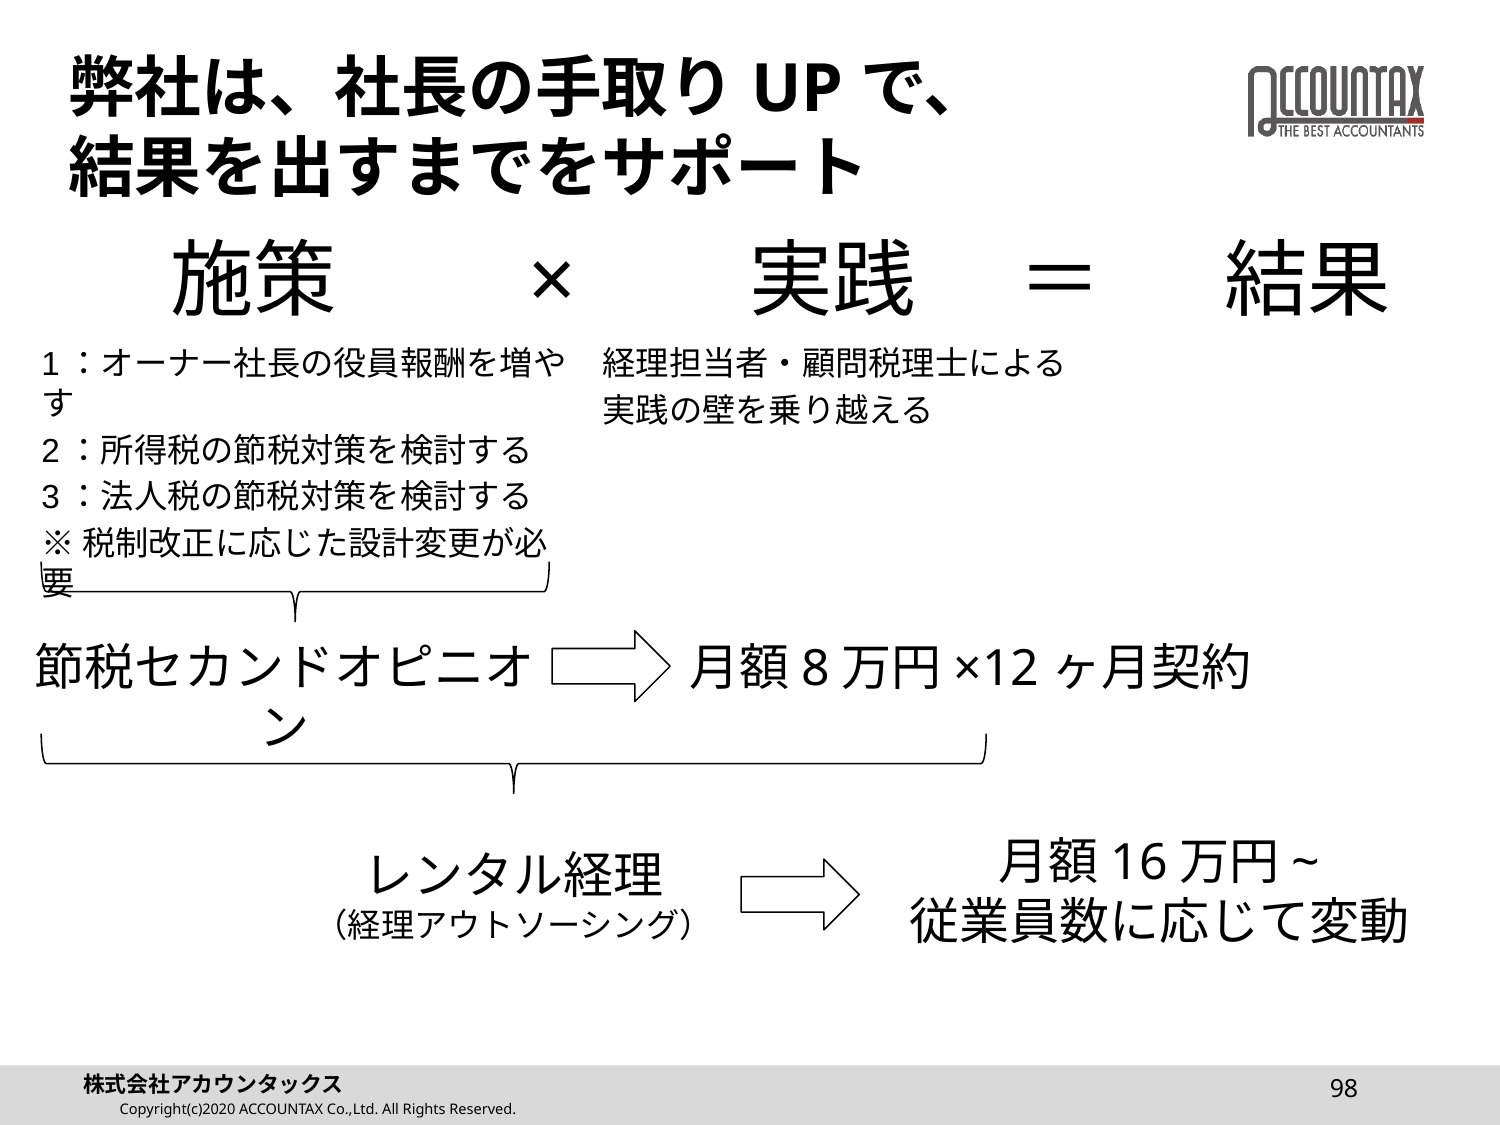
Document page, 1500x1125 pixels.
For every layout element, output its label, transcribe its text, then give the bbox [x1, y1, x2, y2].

text_box 結果 [1252, 218, 1500, 334]
text_box レンタル経理 （経理アウトソーシング） [234, 836, 793, 952]
title 弊社は、社長の手取りUPで、 結果を出すまでをサポート [53, 31, 1282, 218]
text_box 節税セカンドオピニオン [5, 628, 564, 764]
text_box [741, 859, 838, 930]
text_box 施策 [5, 218, 360, 334]
slide_number 98 [1266, 1064, 1422, 1118]
text_box 経理担当者・顧問税理士による 実践の壁を乗り越える [587, 335, 1147, 437]
text_box 月額16万円~ 従業員数に応じて変動 [838, 822, 1480, 957]
text_box [552, 630, 649, 702]
picture [1282, 66, 1424, 137]
text_box [41, 561, 550, 622]
text_box 月額8万円×12ヶ月契約 [649, 628, 1291, 704]
text_box [509, 764, 519, 794]
text_box [564, 733, 987, 764]
text_box ＝ [868, 218, 1252, 334]
text_box 1：オーナー社長の役員報酬を増やす 2：所得税の節税対策を検討する 3：法人税の節税対策を検討する ※税制改正に応じた設計変更が必要 [26, 335, 585, 610]
text_box 実践 [744, 218, 868, 334]
text_box × [360, 218, 744, 334]
